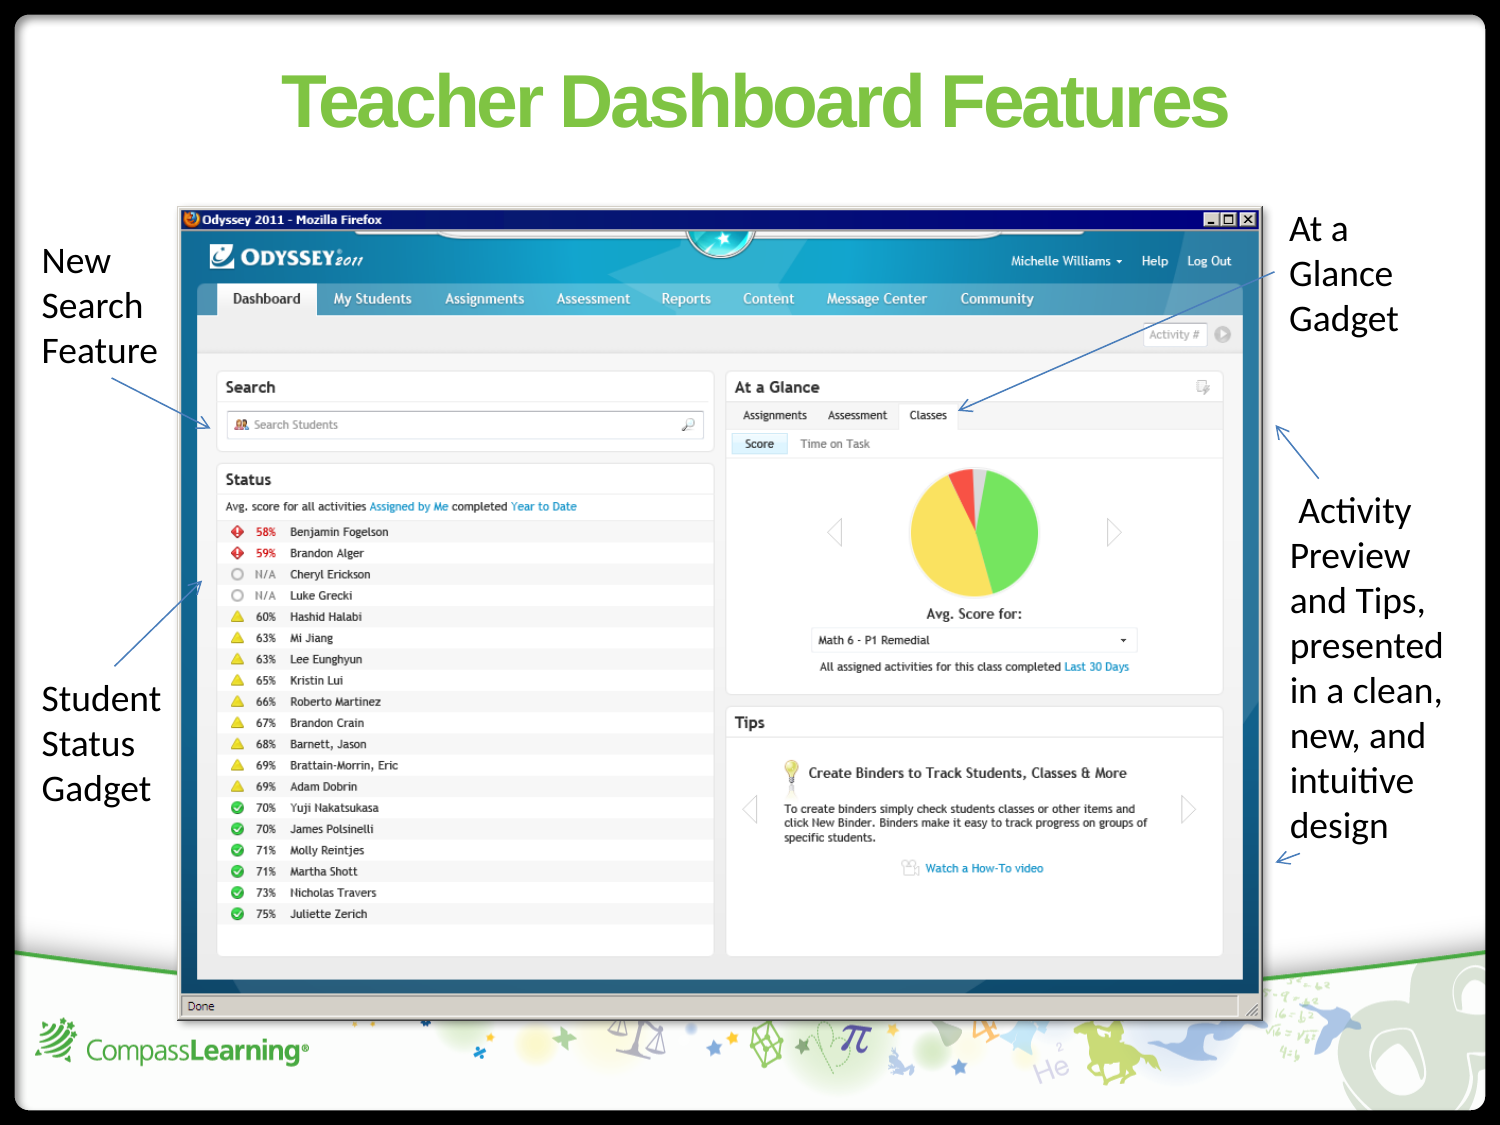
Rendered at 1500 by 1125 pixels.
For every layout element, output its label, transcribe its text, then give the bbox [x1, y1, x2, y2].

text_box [1275, 424, 1319, 479]
text_box New Search Feature [26, 228, 172, 378]
text_box At a Glance Gadget [1274, 196, 1463, 347]
text_box Student Status Gadget [26, 666, 172, 816]
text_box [111, 379, 211, 429]
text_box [1275, 857, 1301, 863]
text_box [114, 580, 203, 667]
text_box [957, 272, 1275, 412]
text_box Activity Preview and Tips, presented in a clean, new, and intuitive design [1267, 478, 1475, 854]
picture [15, 206, 1485, 1110]
title Teacher Dashboard Features [75, 45, 1438, 175]
